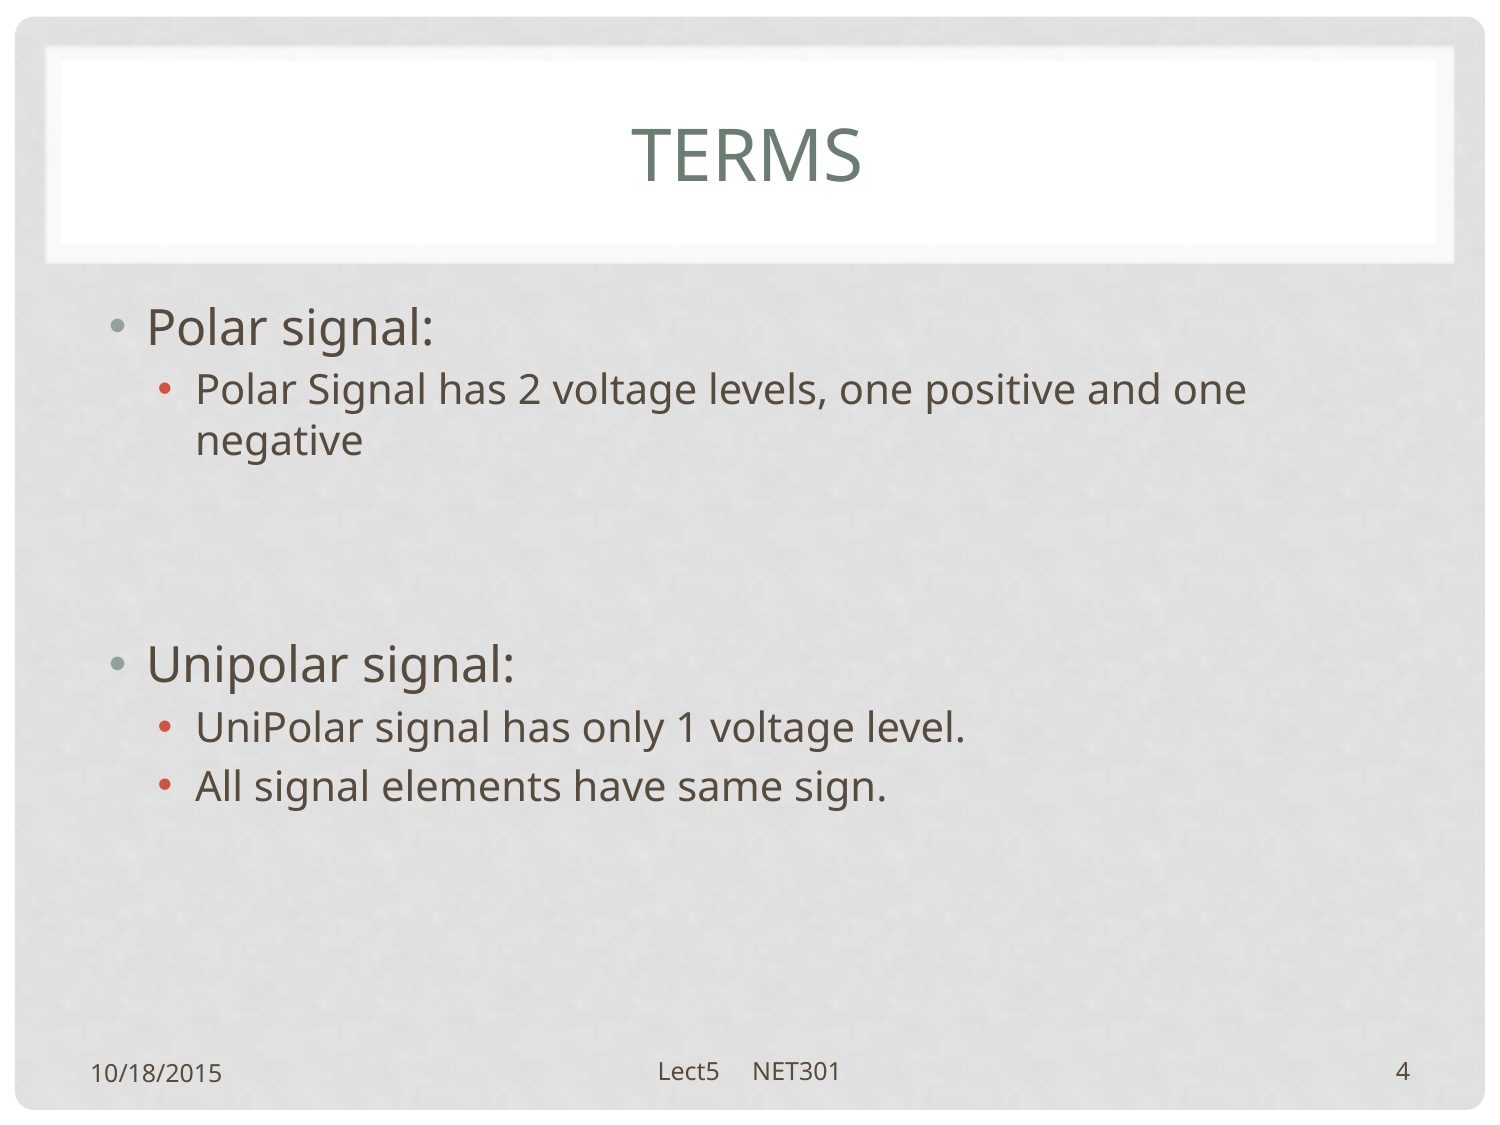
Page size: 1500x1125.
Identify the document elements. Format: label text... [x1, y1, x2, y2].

slide_number 4 [1074, 1042, 1425, 1103]
list Polar signal: Polar Signal has 2 voltage levels, one positive and one negative Unipolar signal: UniPolar signal has only 1 voltage level. All signal elements have same sign. [75, 287, 1425, 1005]
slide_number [75, 1042, 425, 1103]
title terms [69, 66, 1425, 238]
footer Lect5 NET301 [512, 1042, 988, 1103]
